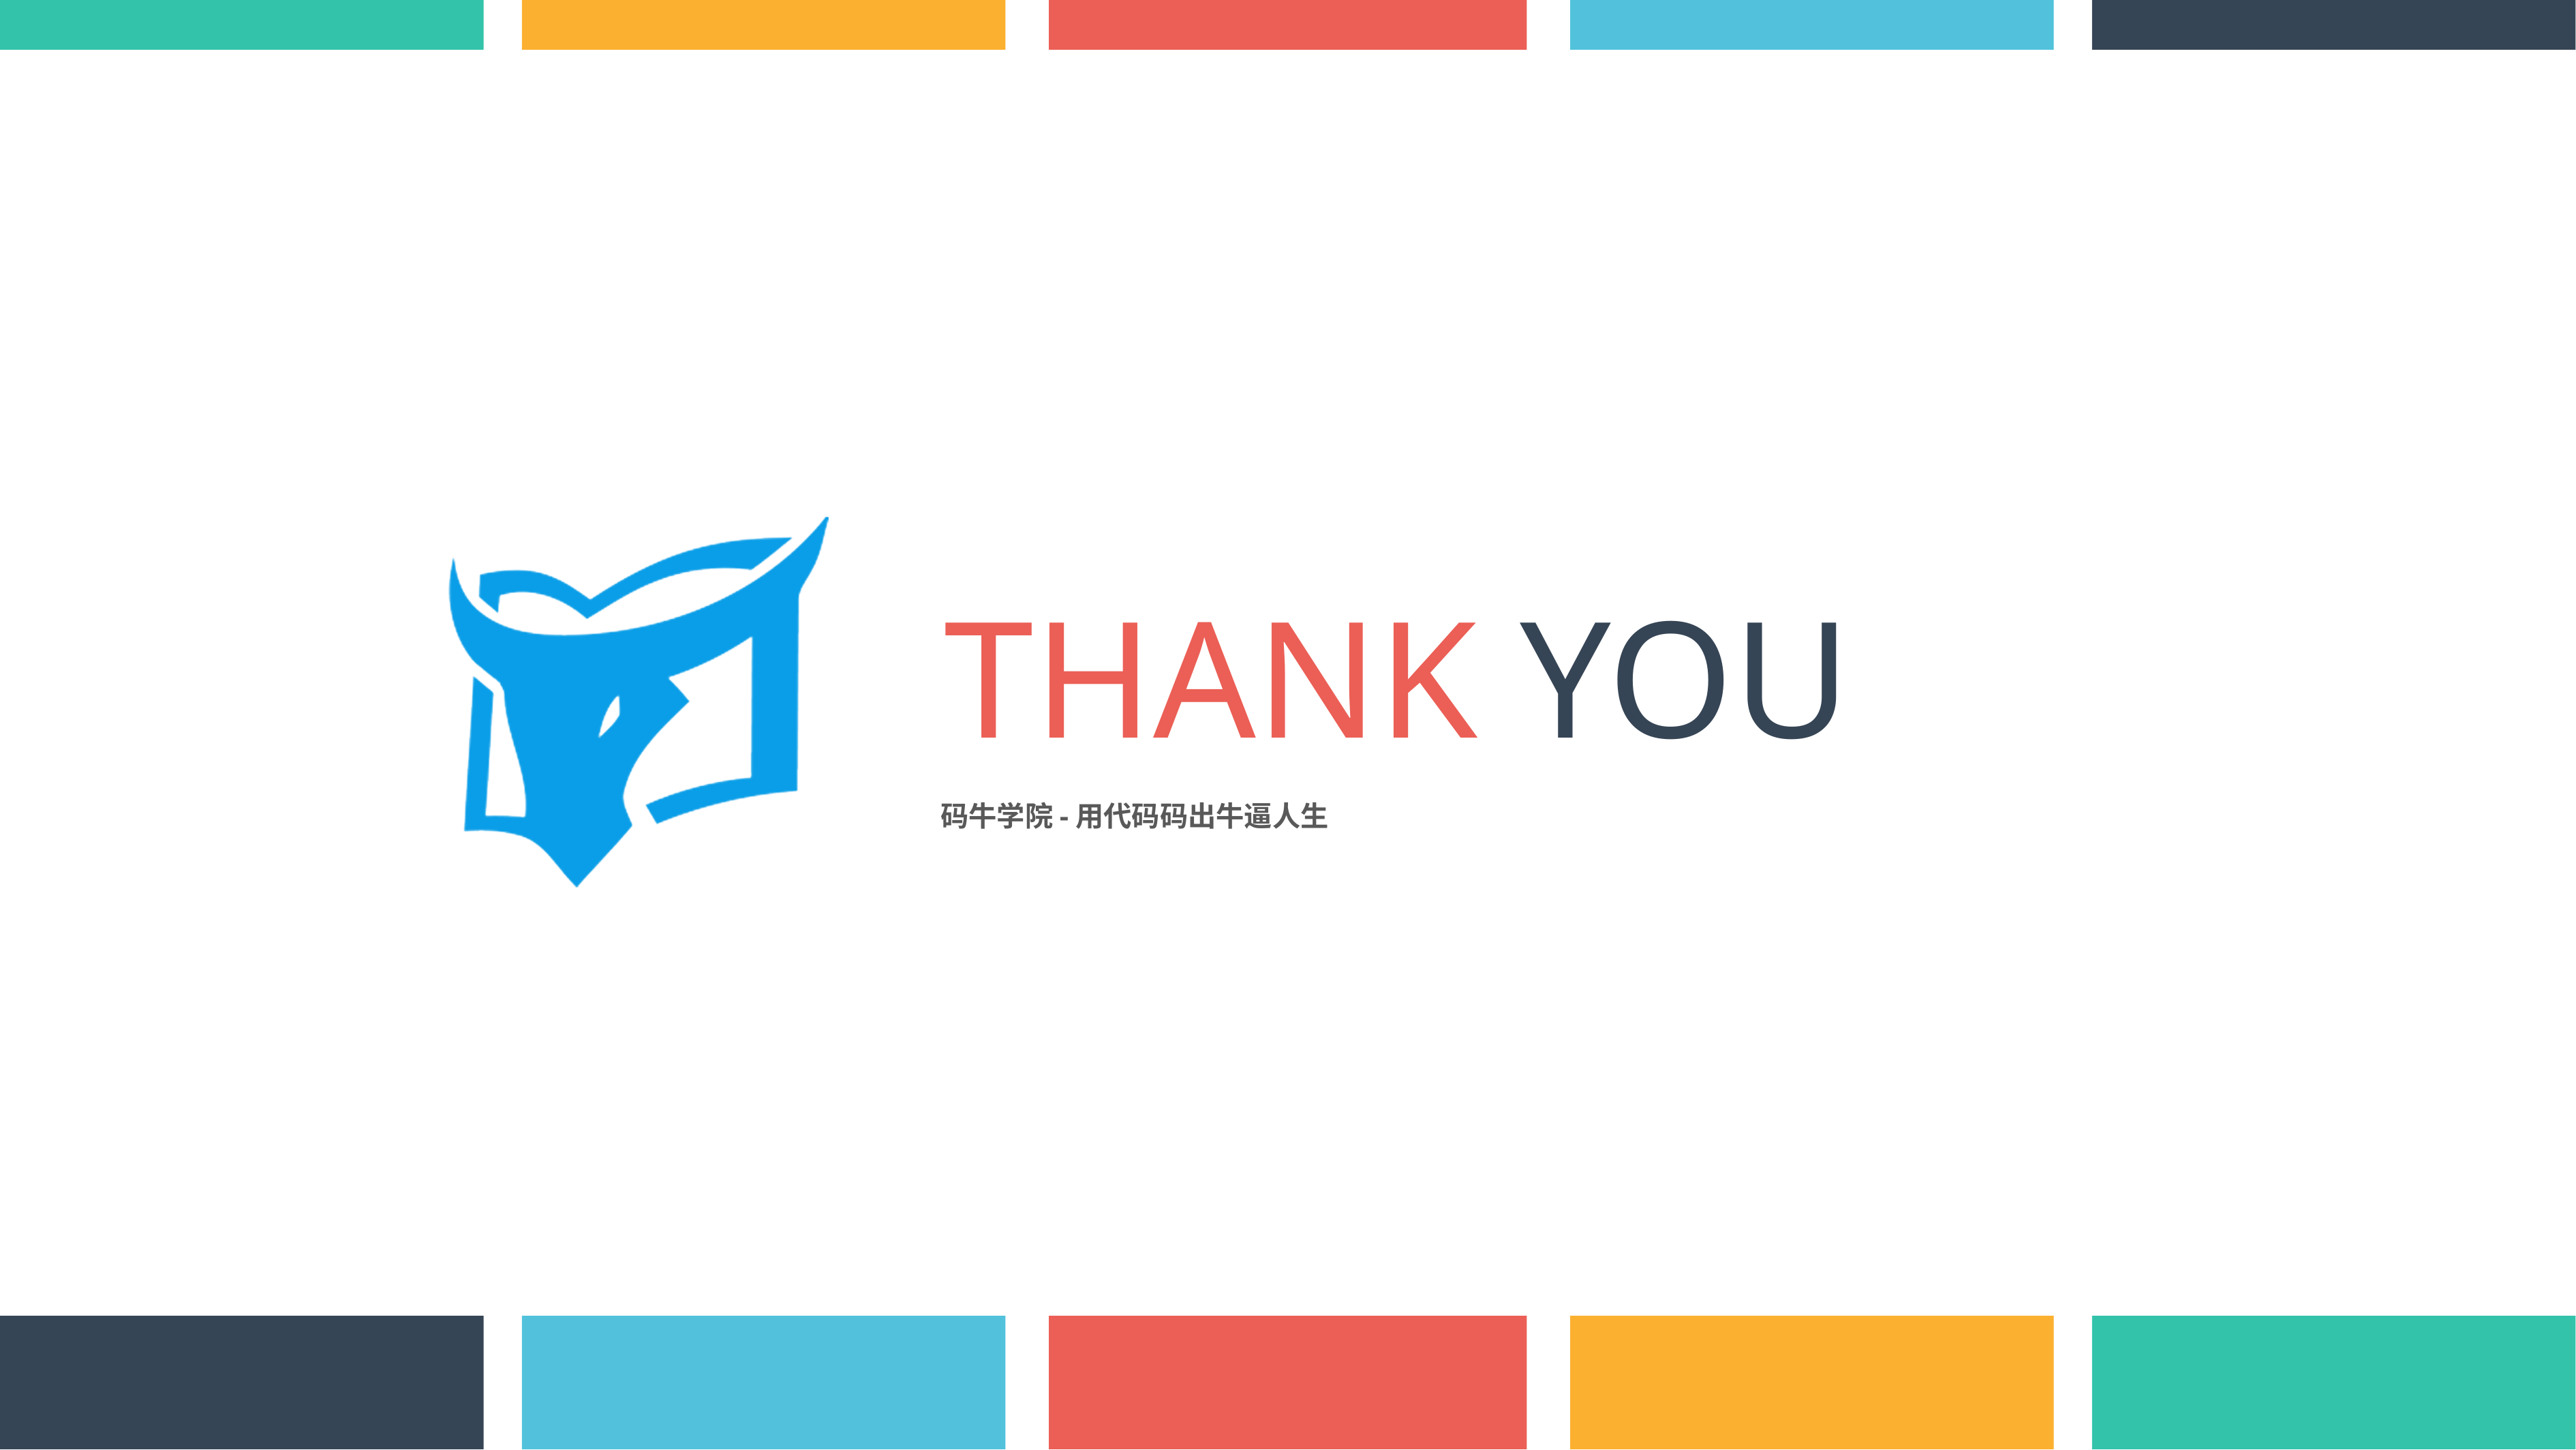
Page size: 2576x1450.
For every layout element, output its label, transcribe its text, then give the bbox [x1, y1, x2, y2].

text_box [1570, 0, 2054, 50]
text_box [1049, 1316, 1527, 1449]
text_box [2091, 1316, 2576, 1449]
text_box [0, 1316, 484, 1449]
text_box [1049, 0, 1527, 50]
text_box [0, 0, 484, 50]
text_box [521, 0, 1006, 50]
text_box THANK YOU [934, 572, 2083, 776]
picture [390, 455, 885, 949]
text_box [1570, 1316, 2054, 1449]
text_box [521, 1316, 1006, 1449]
text_box [2091, 0, 2576, 50]
text_box 码牛学院-用代码码出牛逼人生 [930, 787, 1912, 838]
